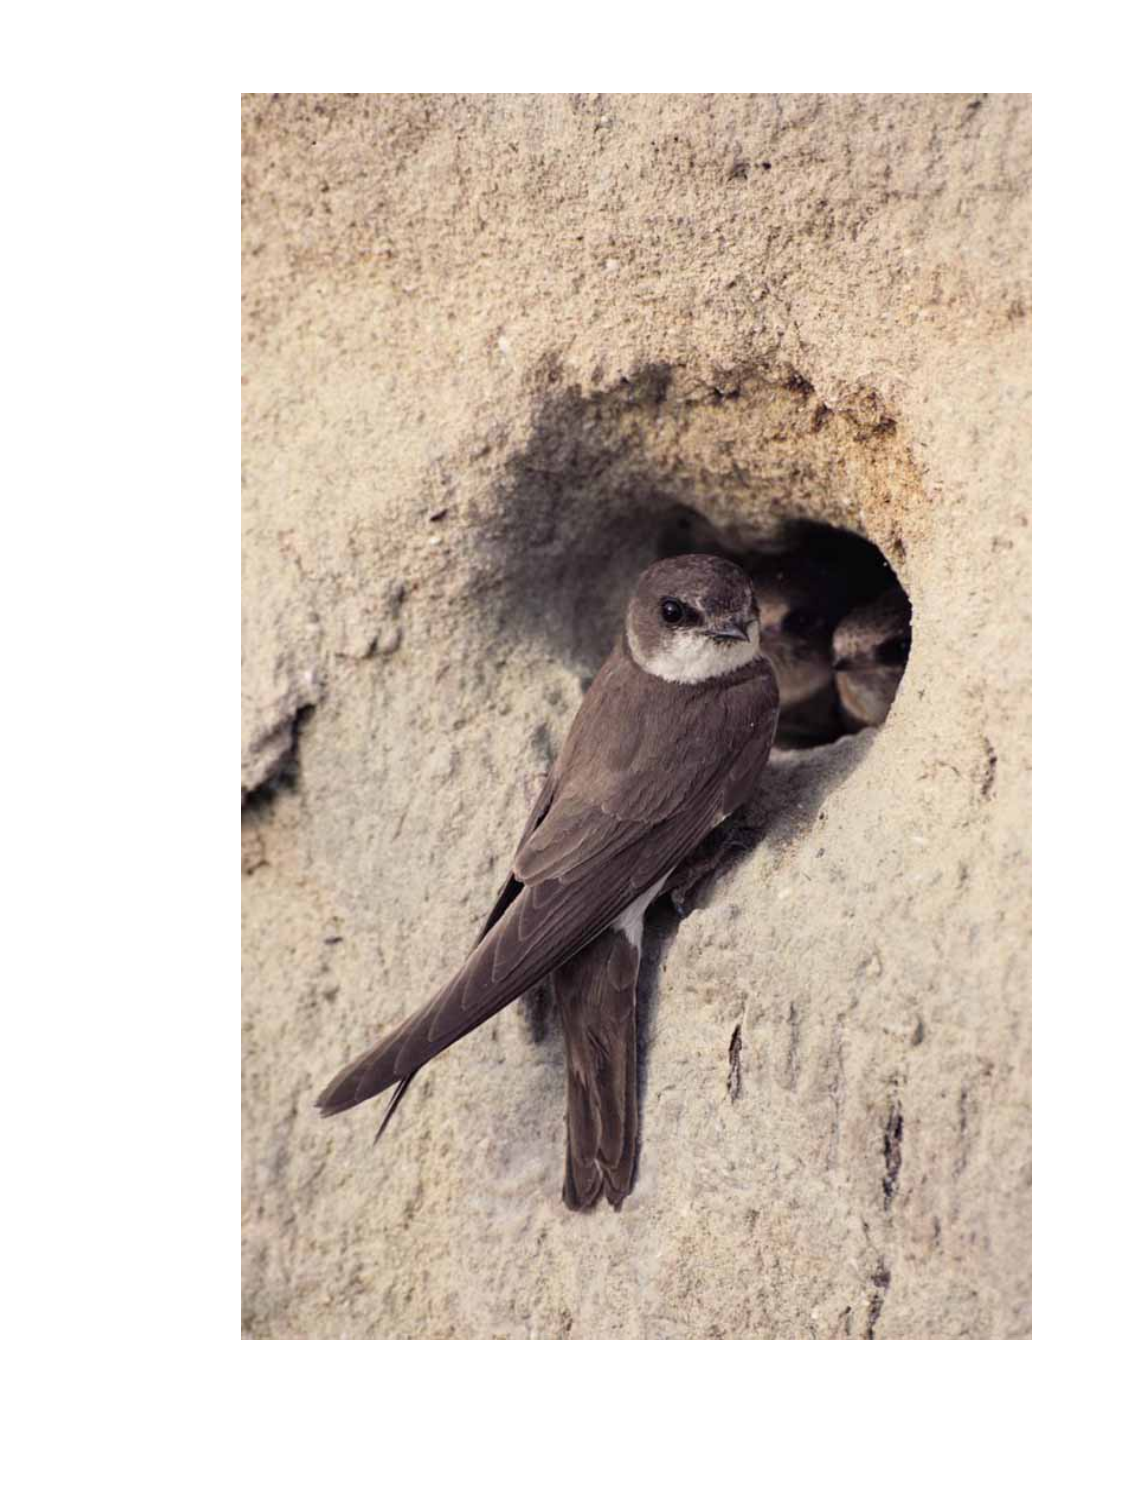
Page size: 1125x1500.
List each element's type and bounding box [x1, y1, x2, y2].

list [241, 93, 1032, 1341]
